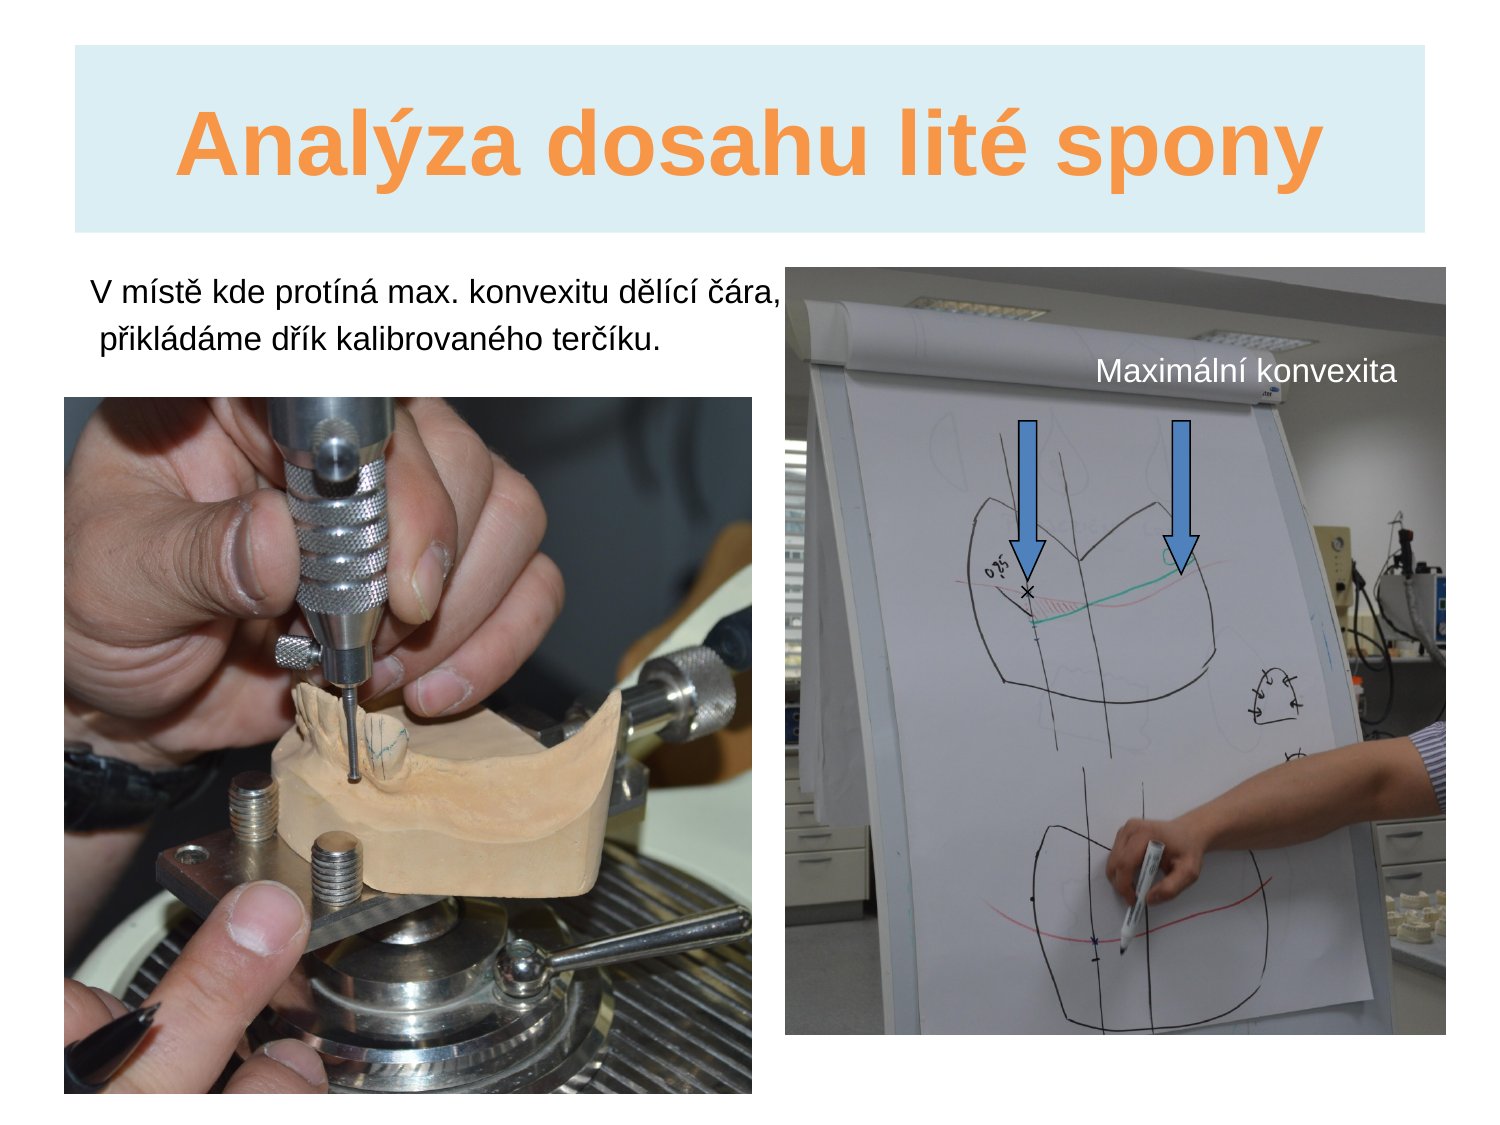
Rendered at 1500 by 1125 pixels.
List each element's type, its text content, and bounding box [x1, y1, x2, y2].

title Analýza dosahu lité spony [74, 44, 1426, 233]
list V místě kde protíná max. konvexitu dělící čára, přikládáme dřík kalibrovaného terčíku. [74, 262, 1426, 1071]
picture [785, 266, 1446, 1036]
picture [64, 396, 752, 1095]
